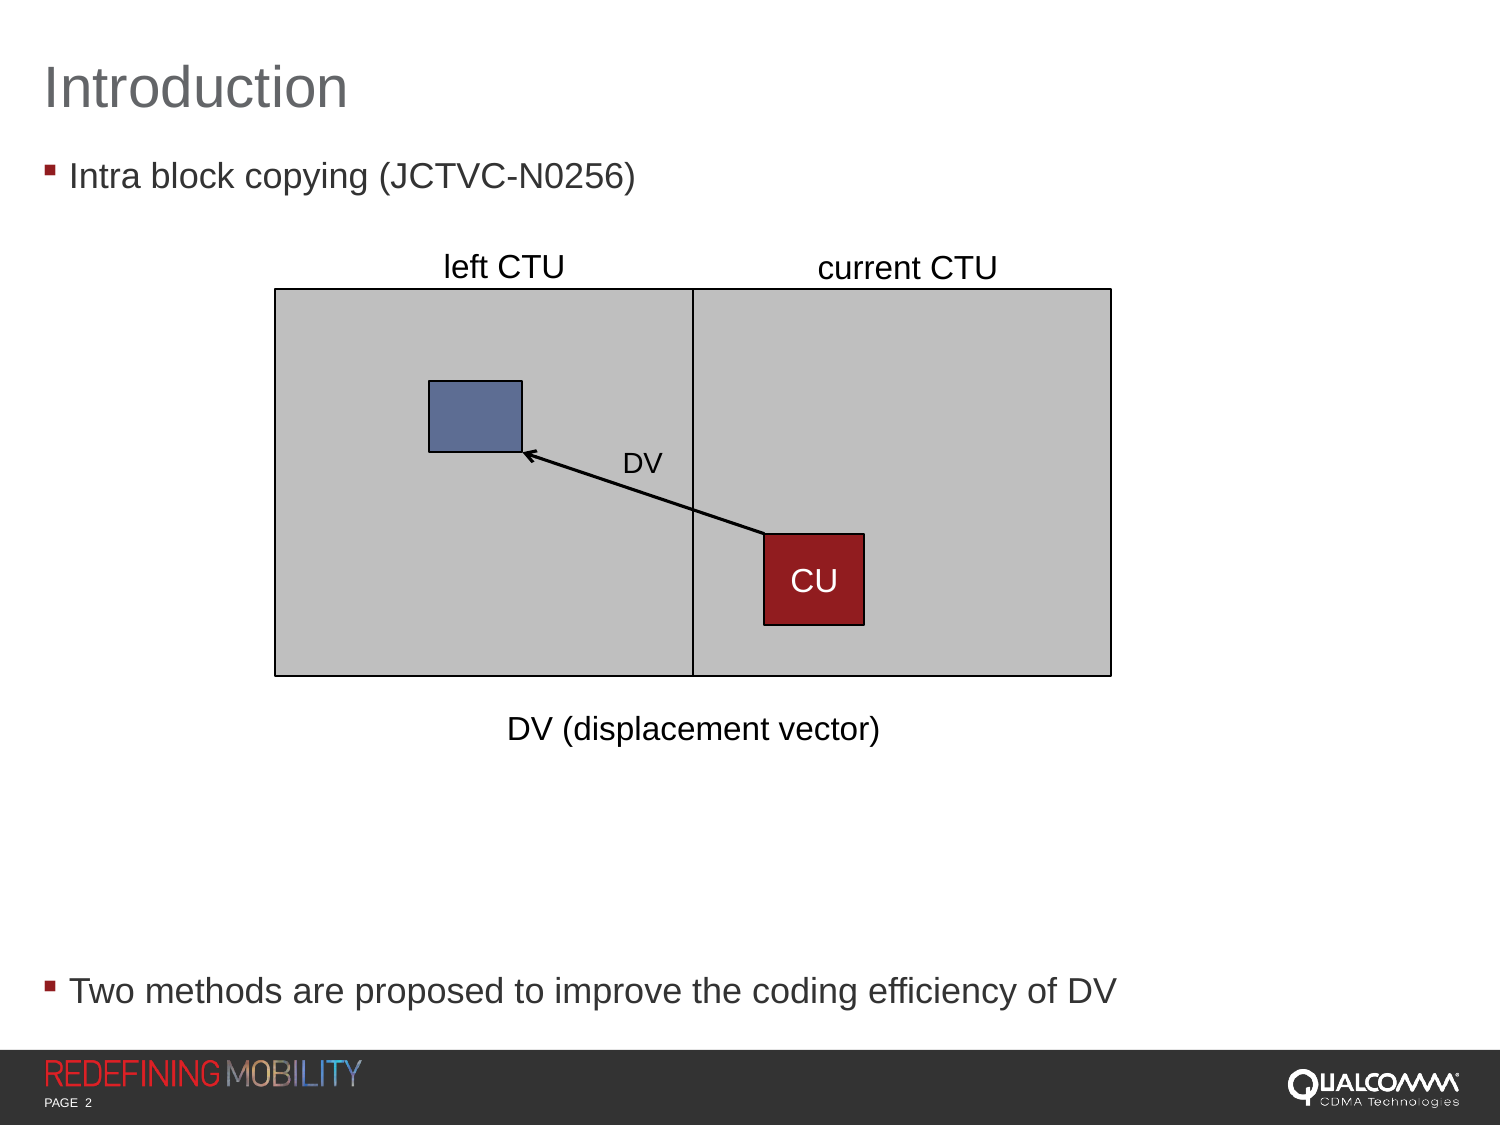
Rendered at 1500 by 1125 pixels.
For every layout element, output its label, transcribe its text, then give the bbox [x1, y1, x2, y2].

title Introduction [28, 44, 1462, 138]
picture [1278, 1058, 1478, 1114]
picture [30, 1048, 372, 1099]
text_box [274, 237, 1111, 677]
list Intra block copying (JCTVC-N0256) Two methods are proposed to improve the coding efficiency of DV [26, 148, 1457, 1021]
text_box DV (displacement vector) [492, 699, 1086, 755]
